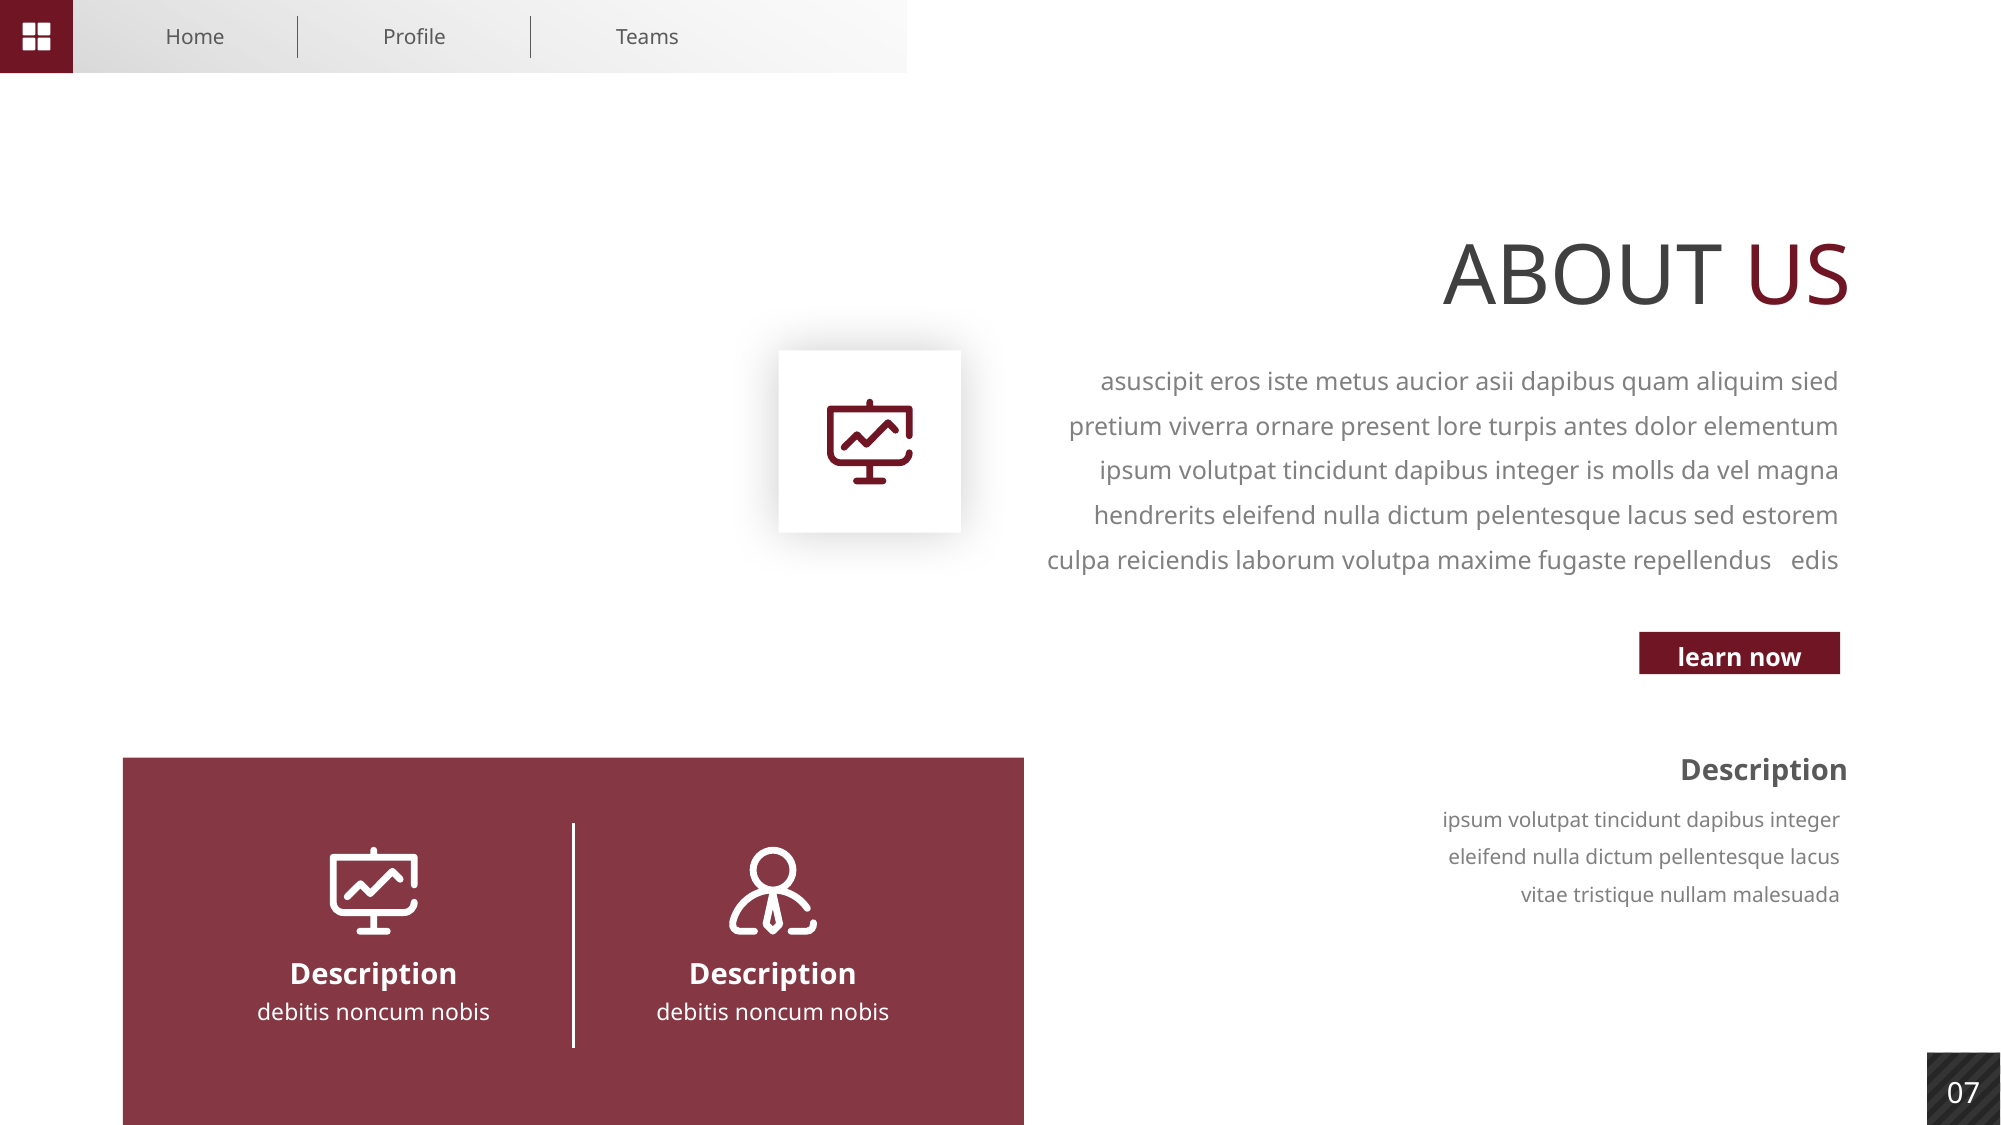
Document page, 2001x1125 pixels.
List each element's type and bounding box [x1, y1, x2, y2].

text_box [0, 0, 2001, 1125]
